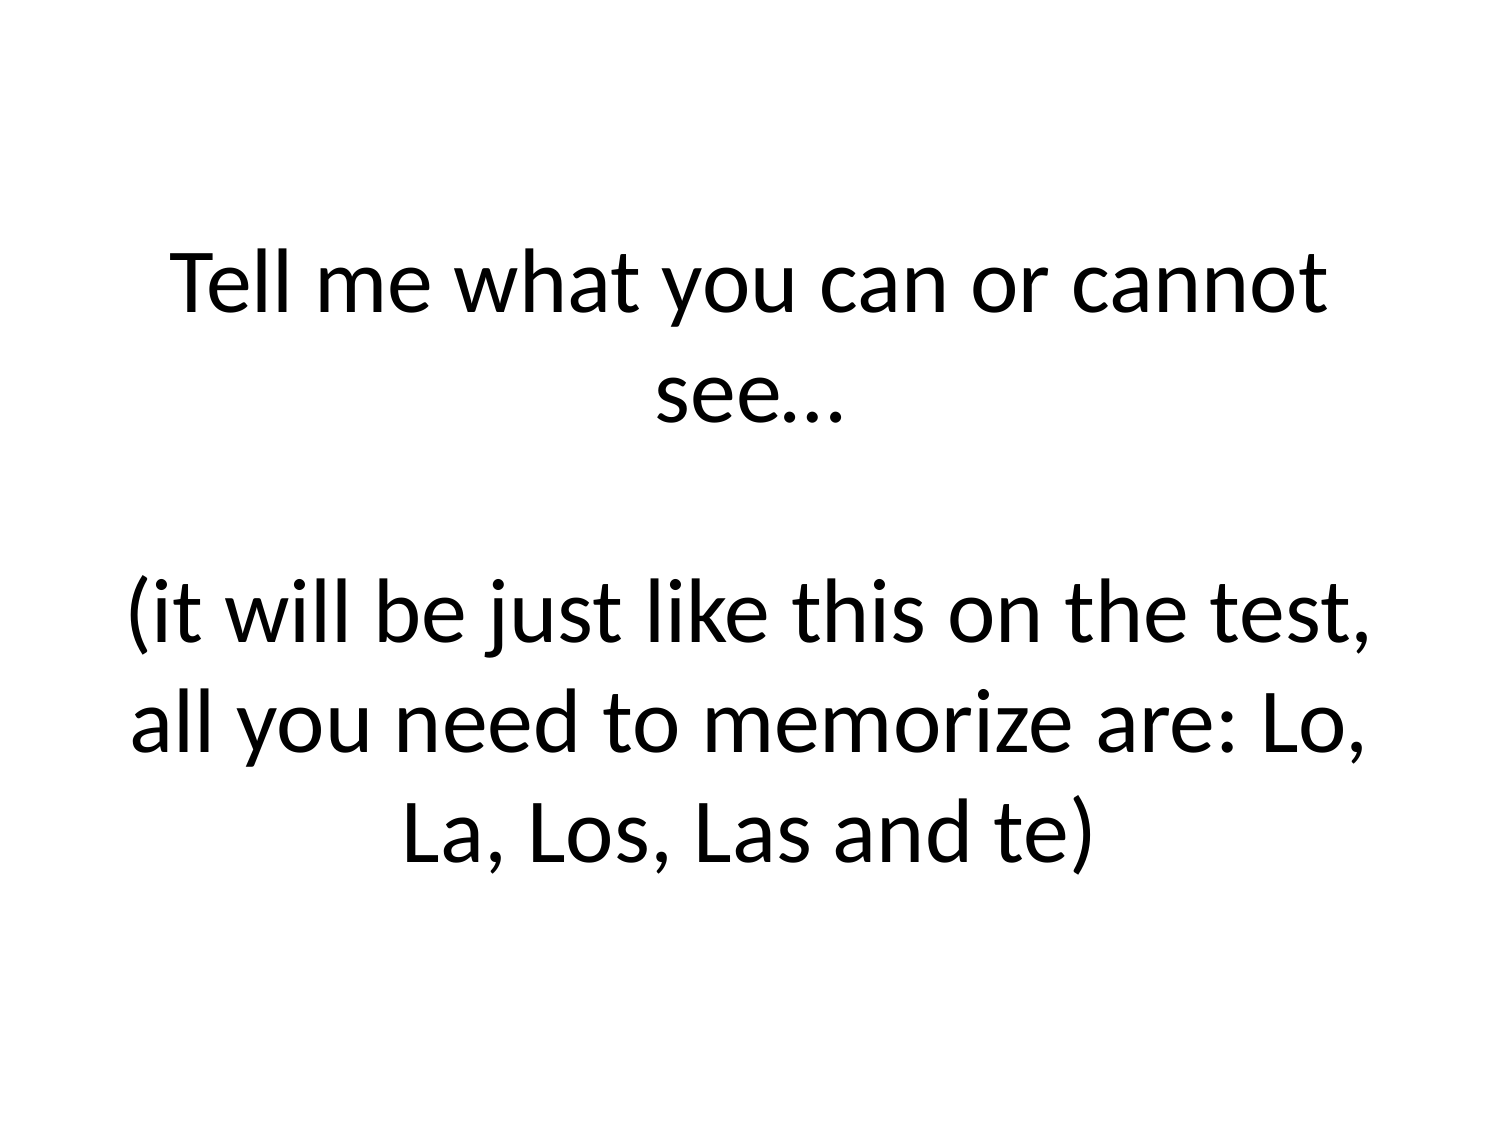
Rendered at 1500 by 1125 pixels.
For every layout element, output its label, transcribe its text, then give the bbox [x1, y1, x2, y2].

title Tell me what you can or cannot see… (it will be just like this on the test, all you need to memorize are: Lo, La, Los, Las and te) [75, 45, 1425, 1057]
